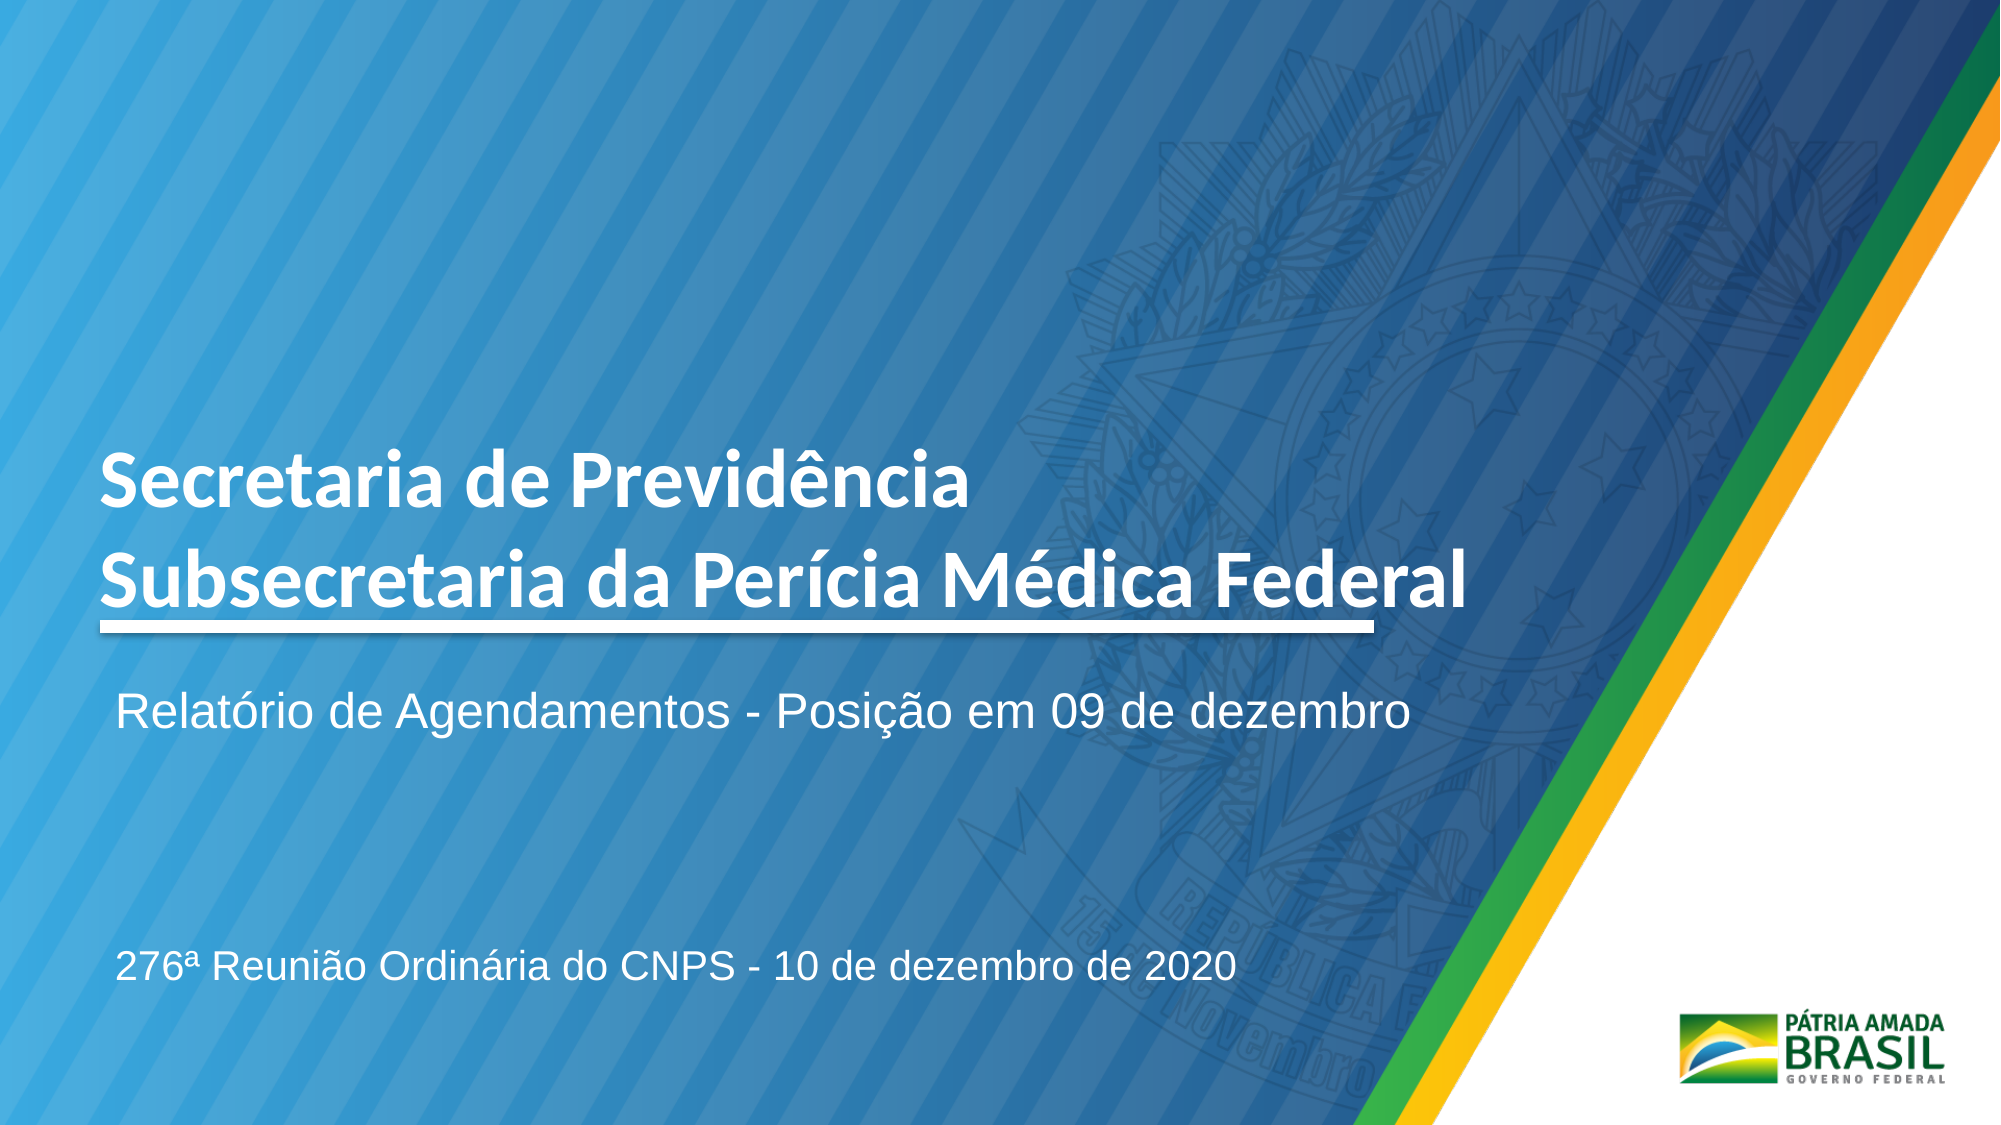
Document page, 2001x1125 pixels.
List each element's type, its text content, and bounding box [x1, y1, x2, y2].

title Secretaria de Previdência Subsecretaria da Perícia Médica Federal [99, 408, 1518, 625]
picture [0, 0, 2000, 1125]
text_box Relatório de Agendamentos - Posição em 09 de dezembro 276ª Reunião Ordinária do CNPS - 10 de dezembro de 2020 [99, 670, 1451, 996]
